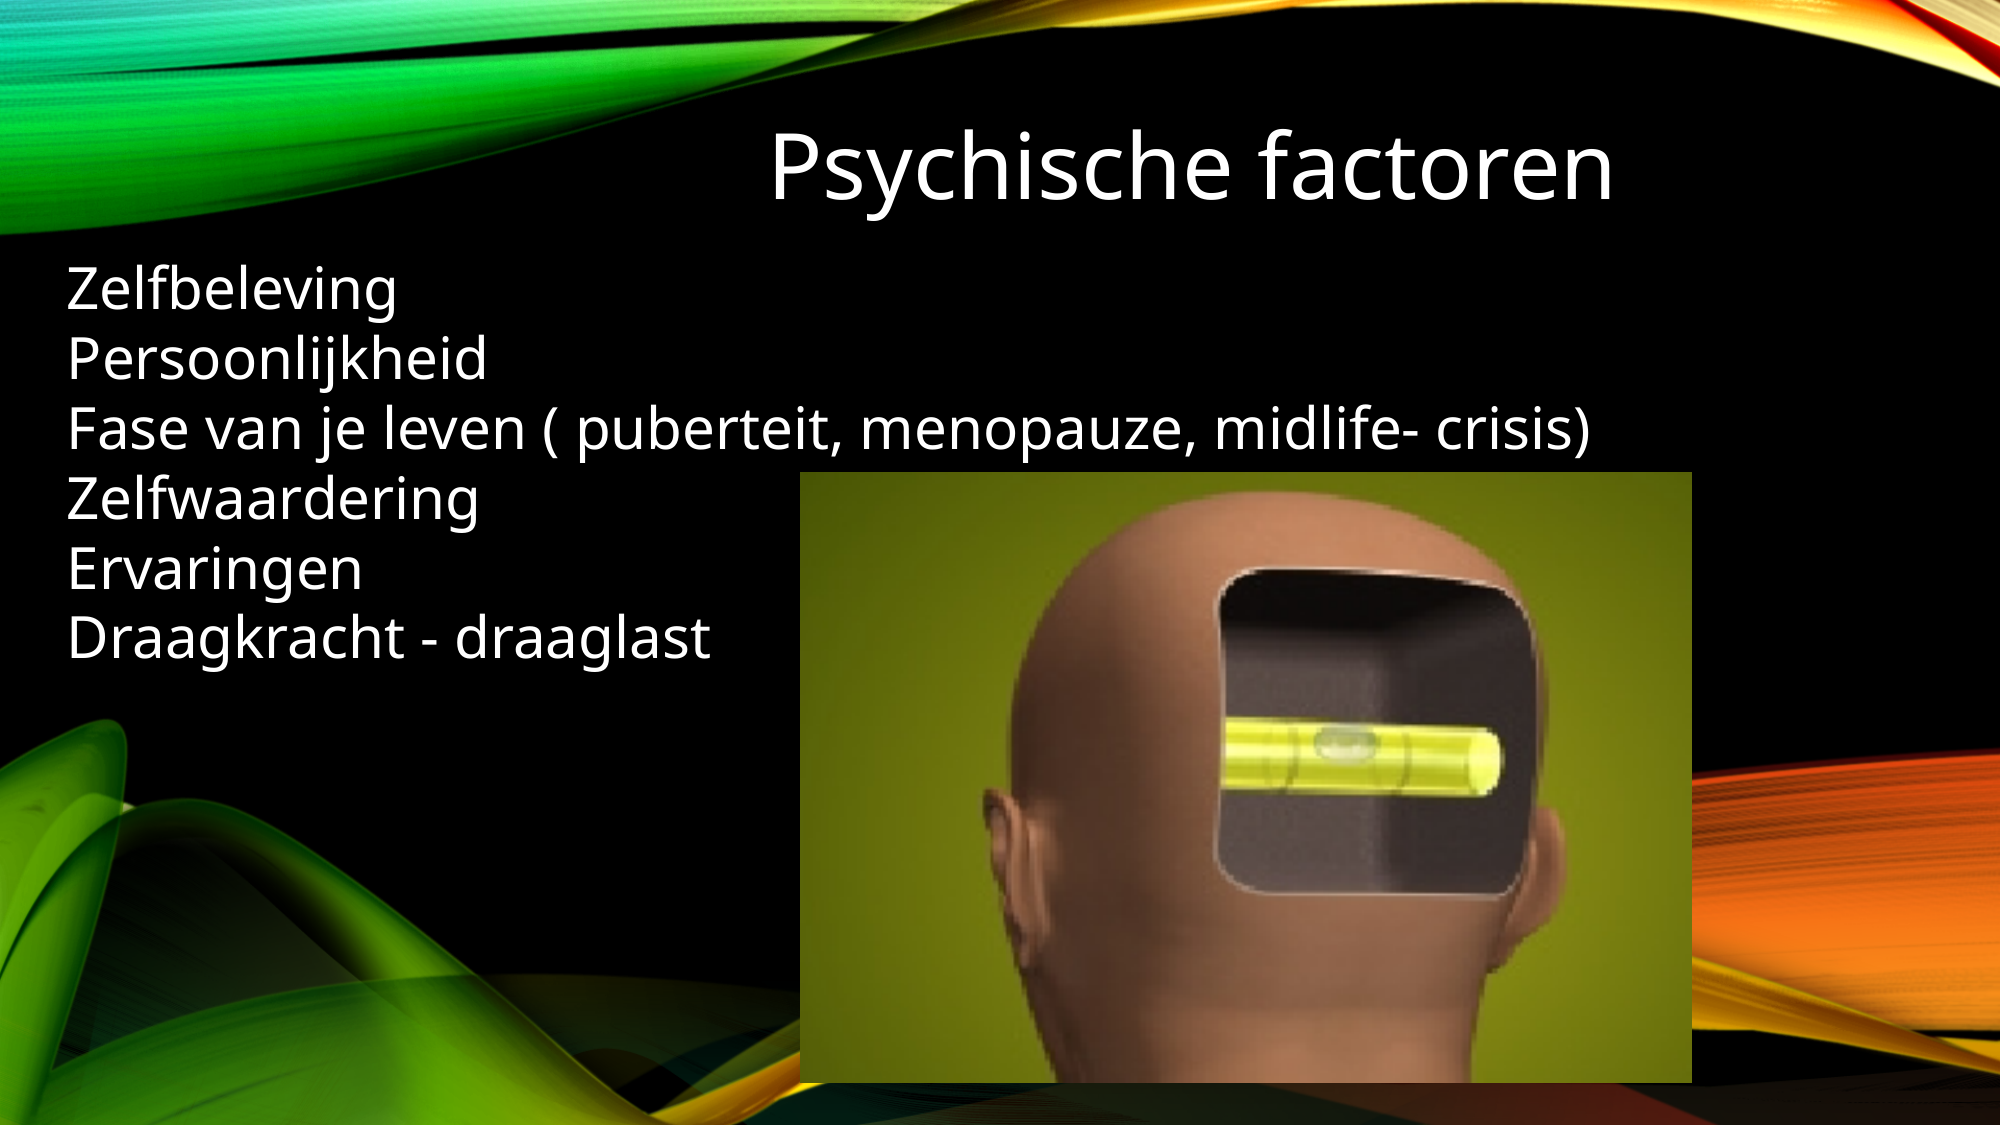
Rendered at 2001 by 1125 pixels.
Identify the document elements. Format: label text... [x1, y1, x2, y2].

picture [0, 0, 2000, 237]
text_box Zelfbeleving Persoonlijkheid Fase van je leven ( puberteit, menopauze, midlife- crisis) Zelfwaardering Ervaringen Draagkracht - draaglast [52, 243, 1853, 679]
subtitle Psychische factoren [752, 113, 1692, 226]
picture [0, 472, 2000, 1125]
